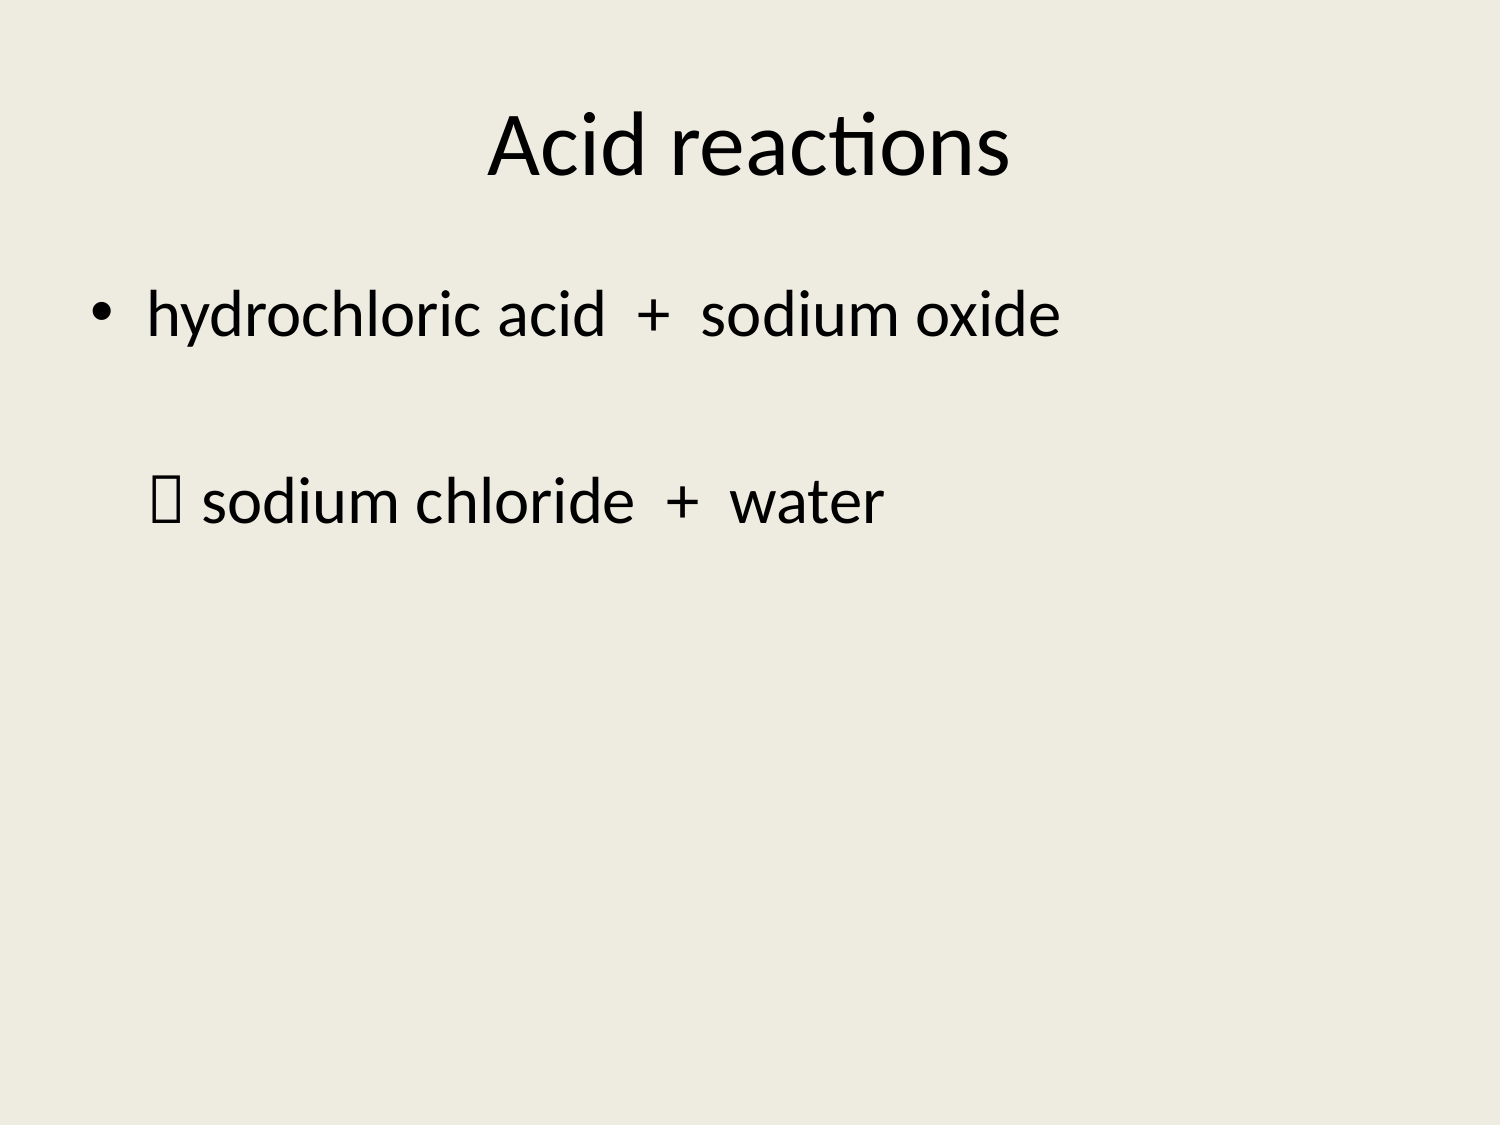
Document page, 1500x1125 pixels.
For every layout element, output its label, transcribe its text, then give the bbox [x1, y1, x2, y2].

title Acid reactions [75, 45, 1425, 233]
list hydrochloric acid + sodium oxide  sodium chloride + water [75, 262, 1425, 1005]
